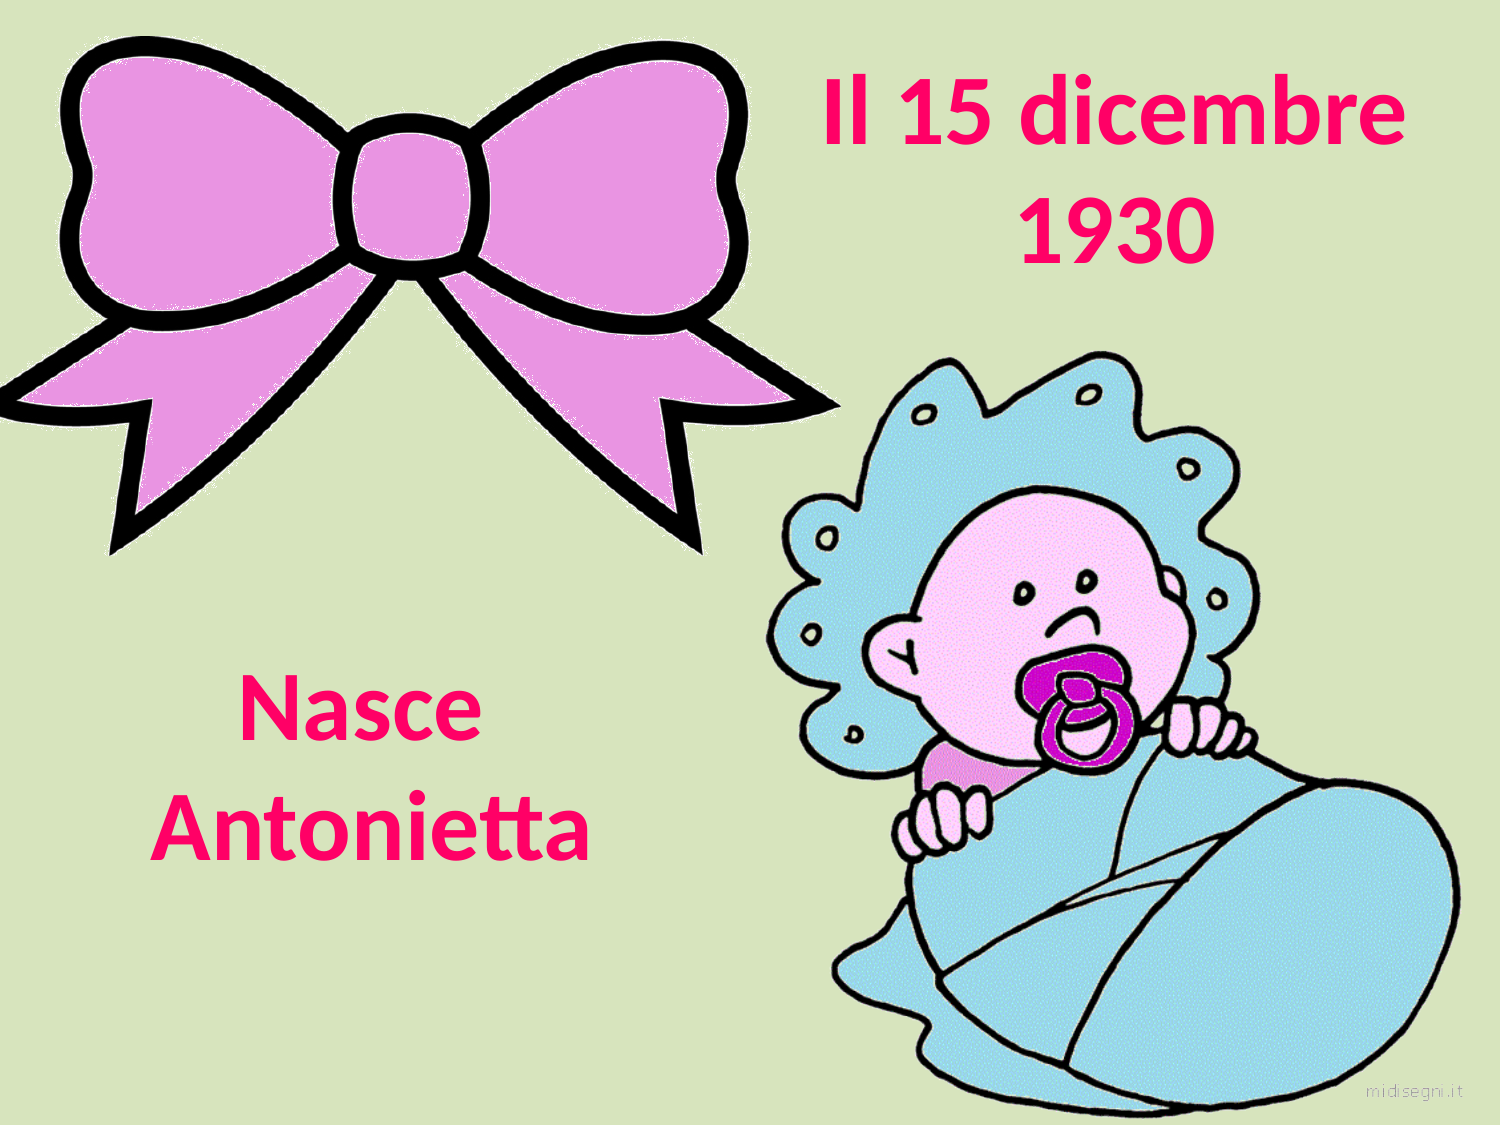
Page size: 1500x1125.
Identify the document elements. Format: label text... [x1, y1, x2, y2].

text_box Nasce Antonietta [53, 633, 691, 889]
text_box Il 15 dicembre 1930 [841, 36, 1434, 292]
picture [0, 36, 1500, 1125]
